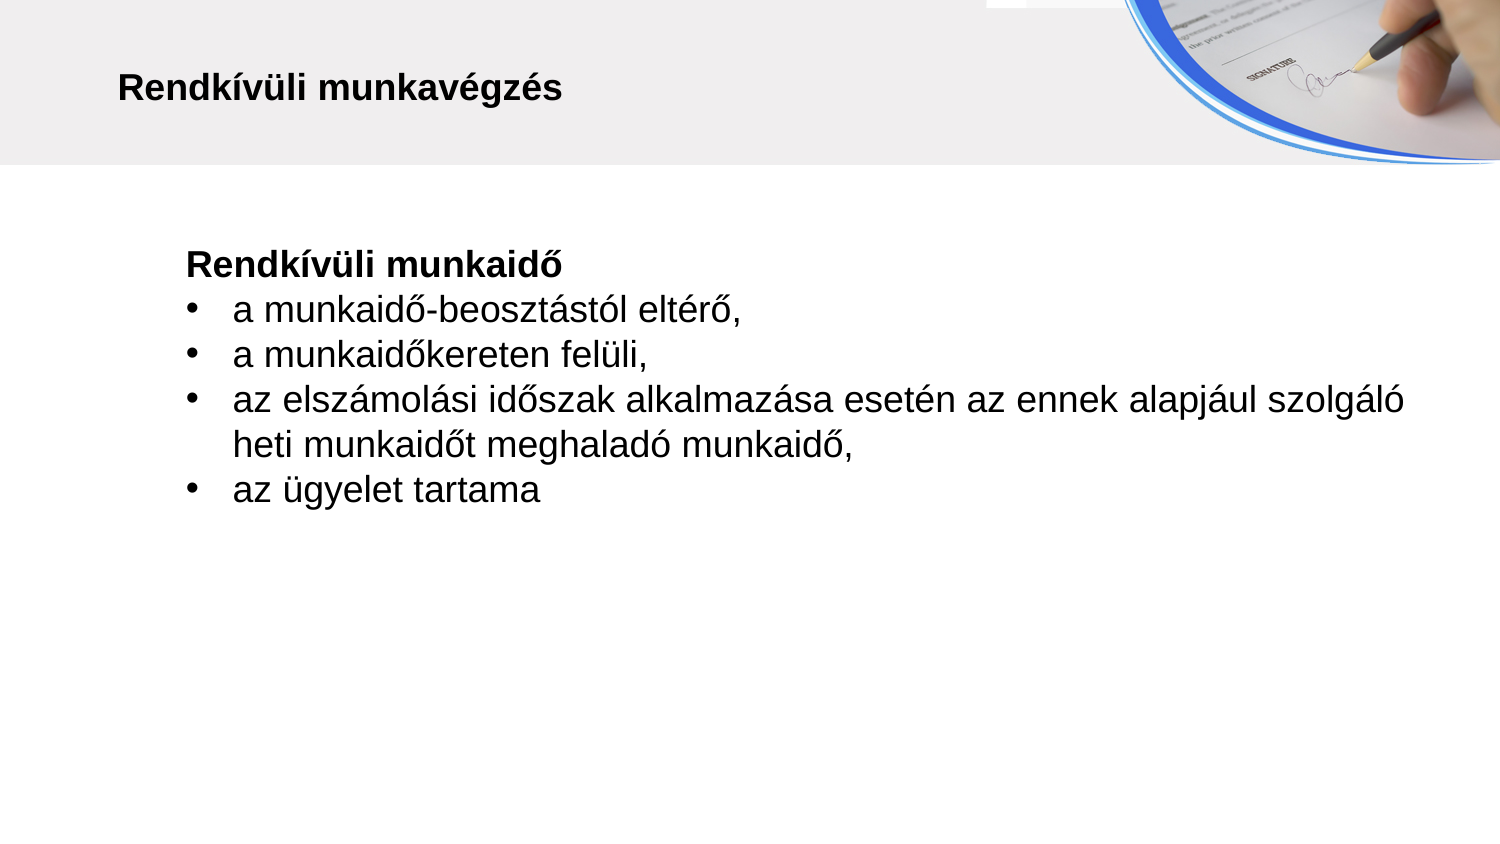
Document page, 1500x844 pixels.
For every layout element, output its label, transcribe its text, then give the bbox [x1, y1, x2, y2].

picture [0, 0, 1500, 844]
text_box Rendkívüli munkaidő a munkaidő-beosztástól eltérő, a munkaidőkereten felüli, az elszámolási időszak alkalmazása esetén az ennek alapjául szolgáló heti munkaidőt meghaladó munkaidő, az ügyelet tartama [171, 232, 1471, 518]
text_box Rendkívüli munkavégzés [102, 55, 579, 116]
